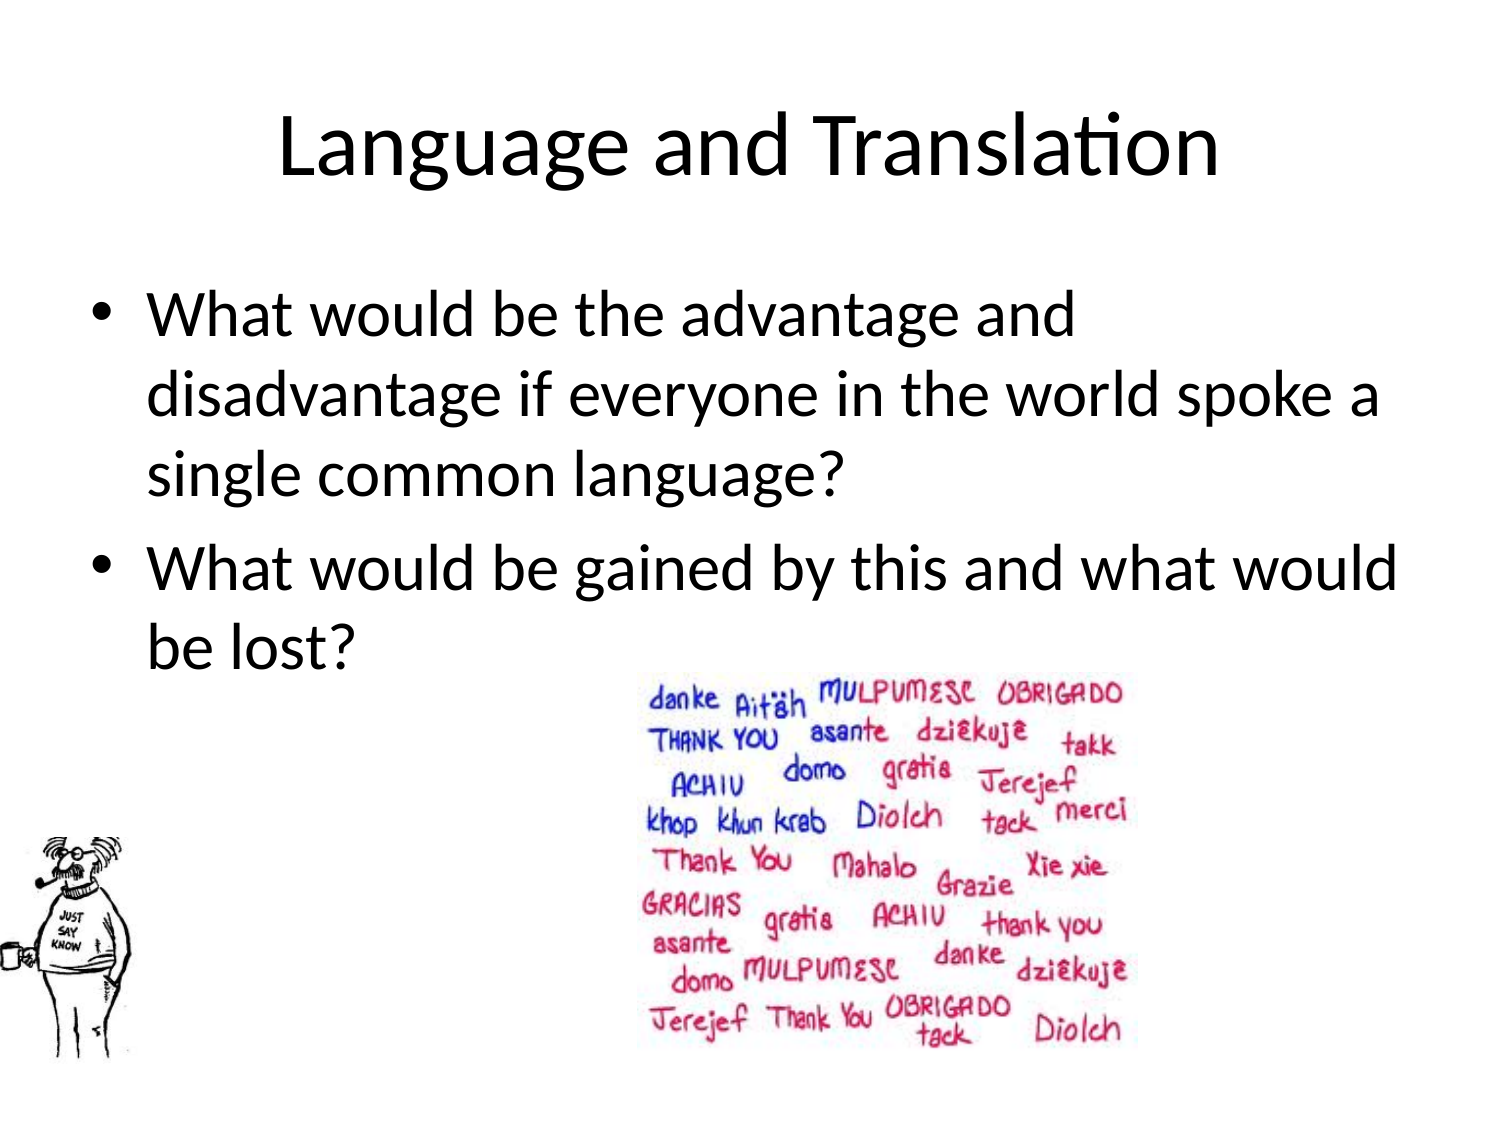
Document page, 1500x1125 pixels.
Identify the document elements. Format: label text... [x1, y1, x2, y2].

list What would be the advantage and disadvantage if everyone in the world spoke a single common language? What would be gained by this and what would be lost? [75, 262, 1425, 1005]
title Language and Translation [75, 45, 1425, 233]
picture [637, 672, 1138, 1059]
picture [0, 837, 171, 1125]
